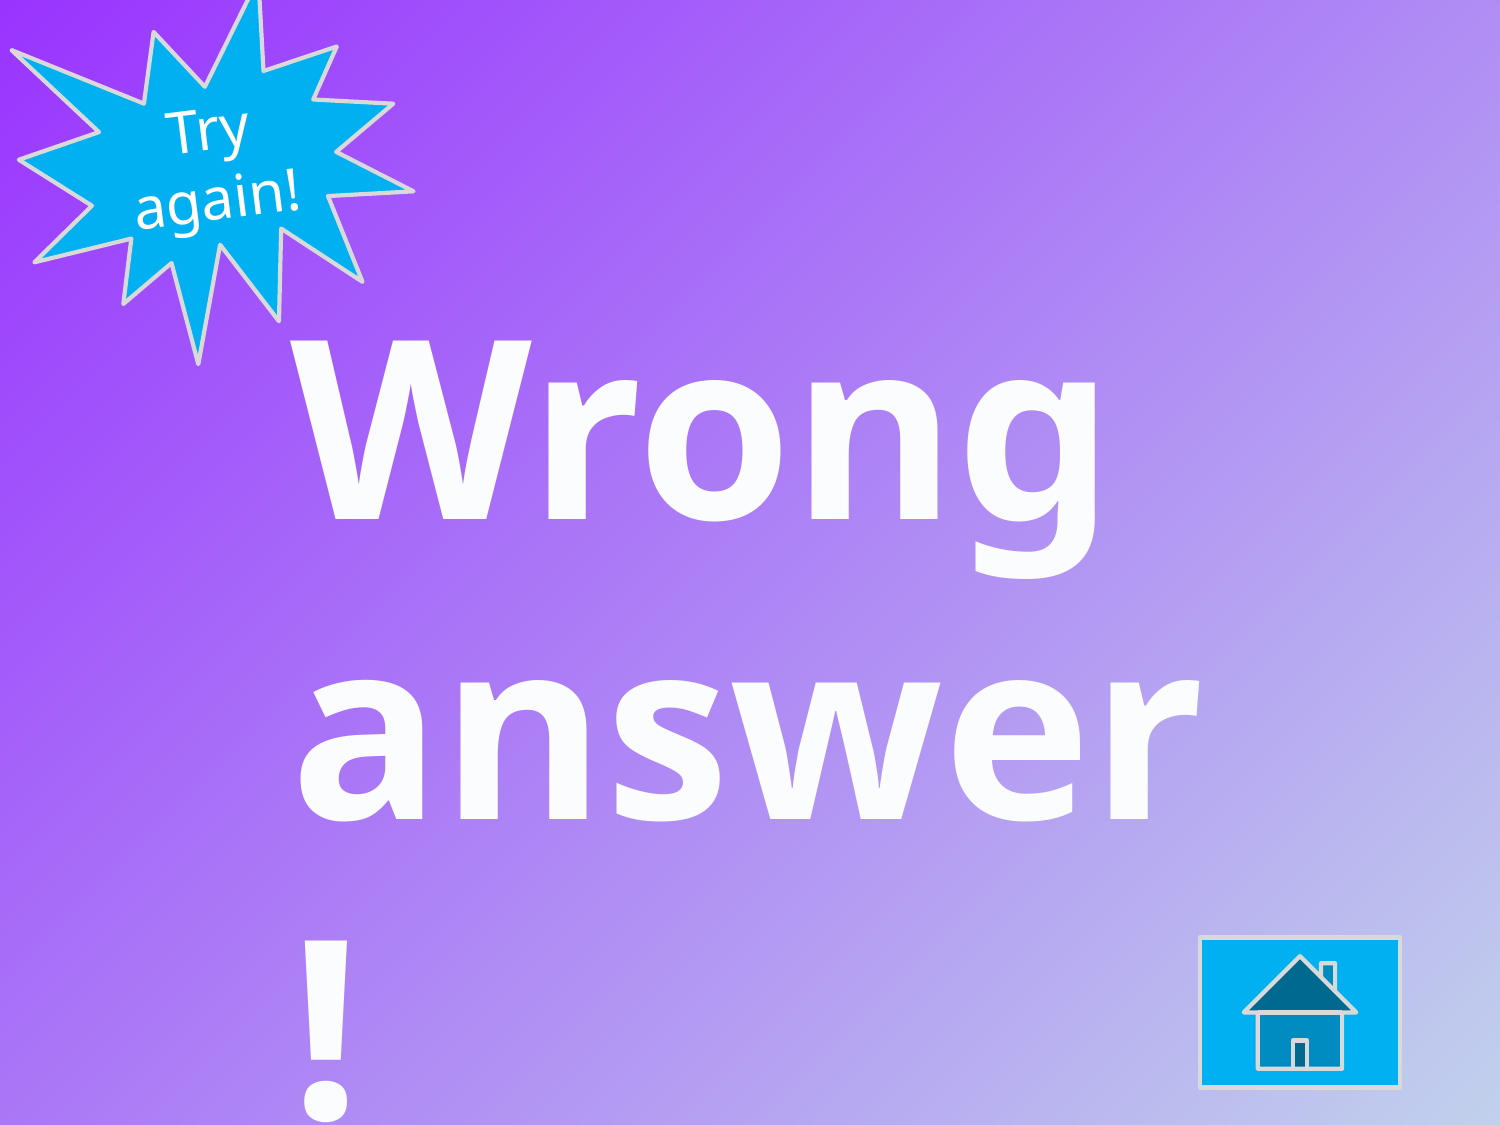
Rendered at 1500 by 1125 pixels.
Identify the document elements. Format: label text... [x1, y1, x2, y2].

text_box Wrong answer! [275, 262, 1288, 1125]
text_box Try again! [9, 0, 416, 367]
text_box [1198, 935, 1402, 1090]
